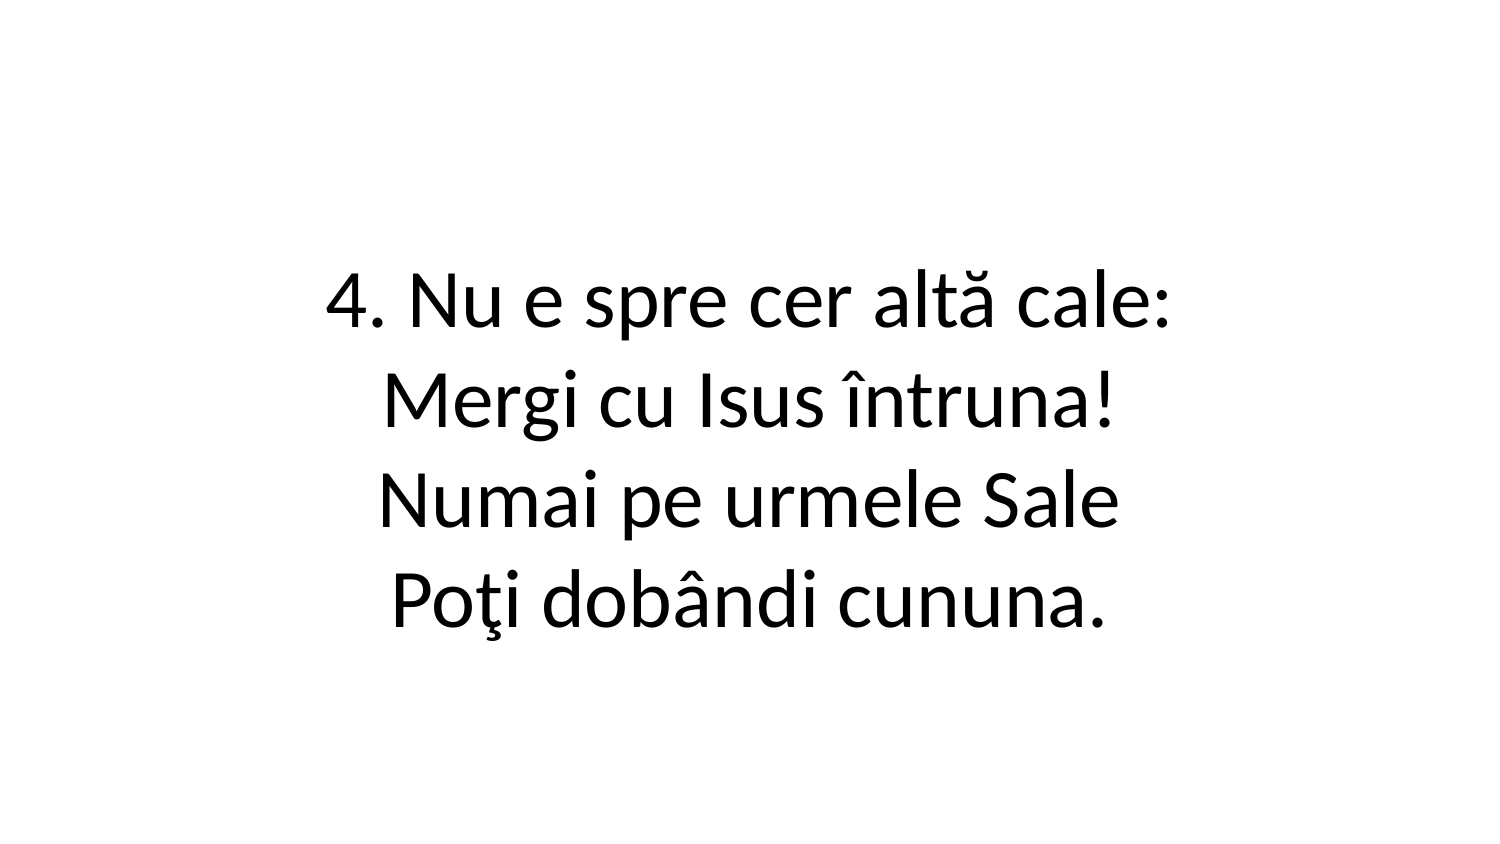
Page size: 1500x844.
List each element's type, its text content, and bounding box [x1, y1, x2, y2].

text_box 4. Nu e spre cer altă cale: Mergi cu Isus întruna! Numai pe urmele Sale Poţi dobândi cununa. [310, 192, 1190, 652]
